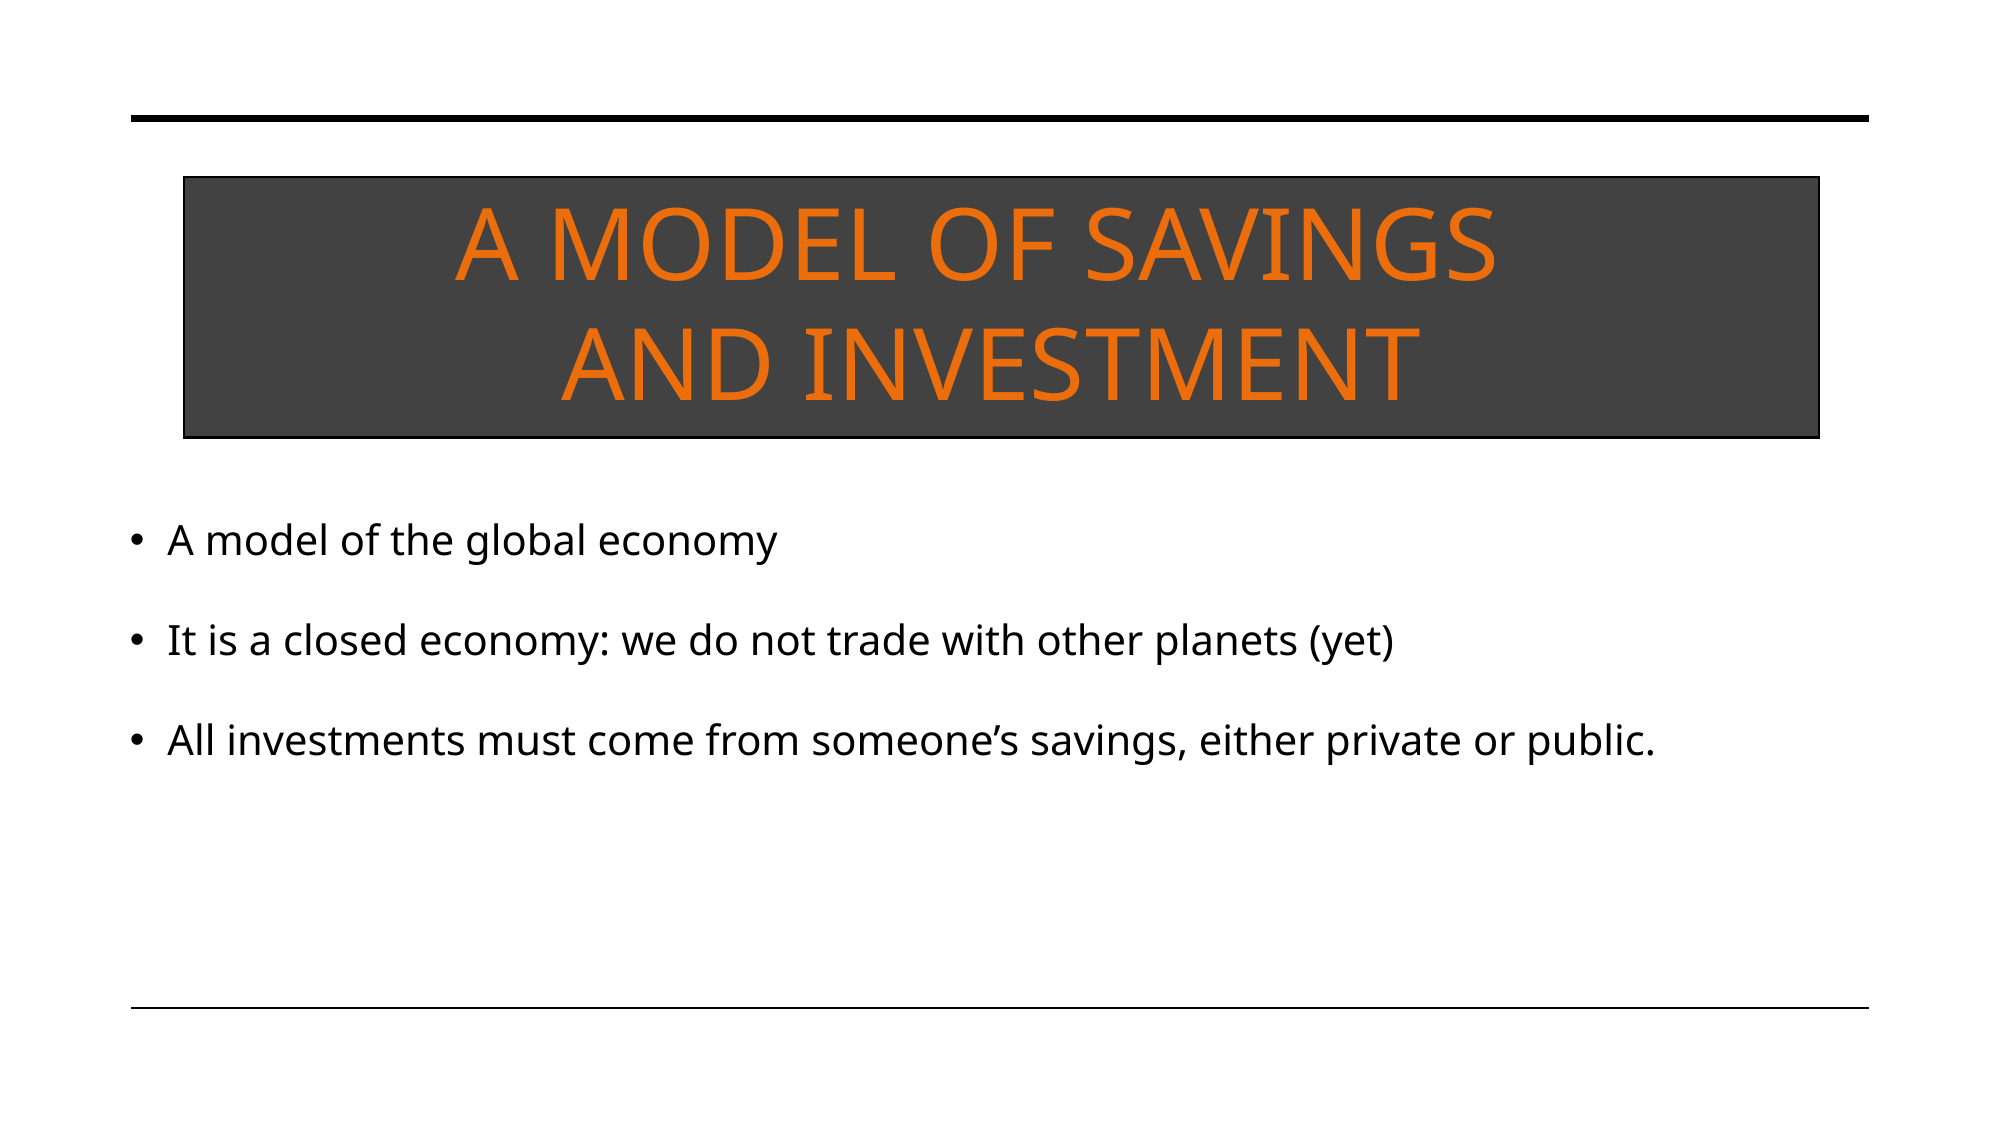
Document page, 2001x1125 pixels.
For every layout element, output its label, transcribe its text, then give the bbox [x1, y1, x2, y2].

title A MODEL OF SAVINGS AND INVESTMENT [114, 151, 1869, 450]
list A model of the global economy It is a closed economy: we do not trade with other planets (yet) All investments must come from someone’s savings, either private or public. [114, 506, 1869, 973]
